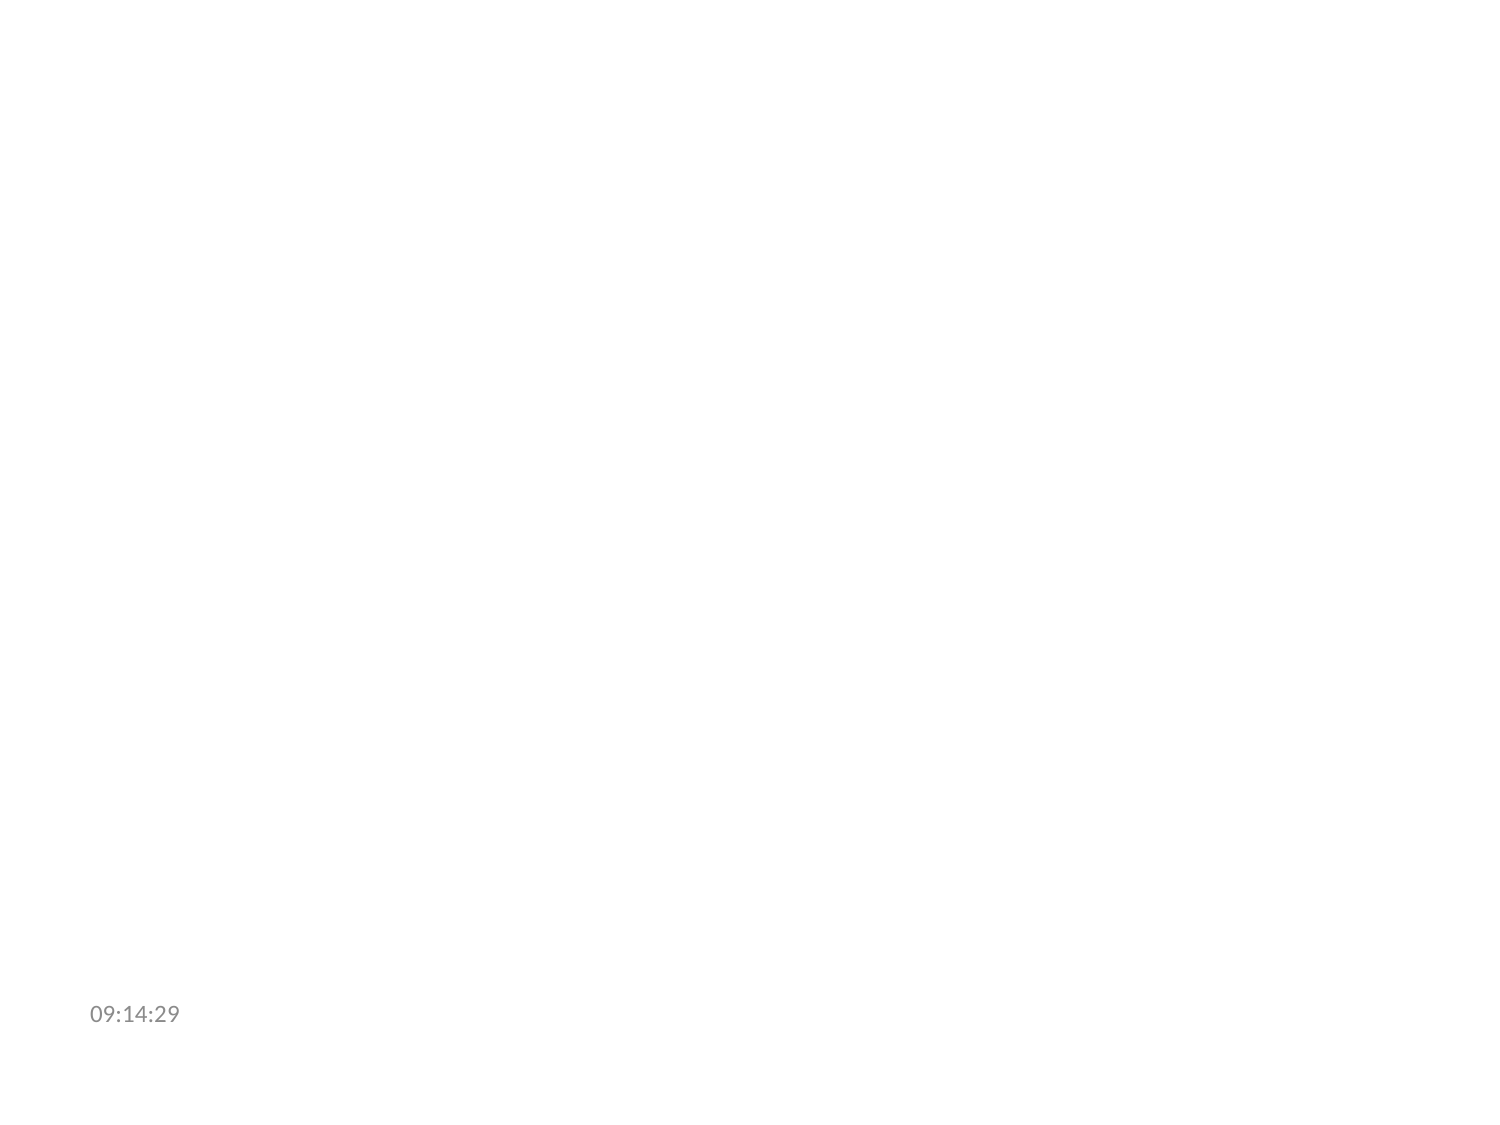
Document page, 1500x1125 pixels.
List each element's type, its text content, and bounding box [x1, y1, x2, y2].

text_box 15:35:09 [75, 982, 425, 1043]
